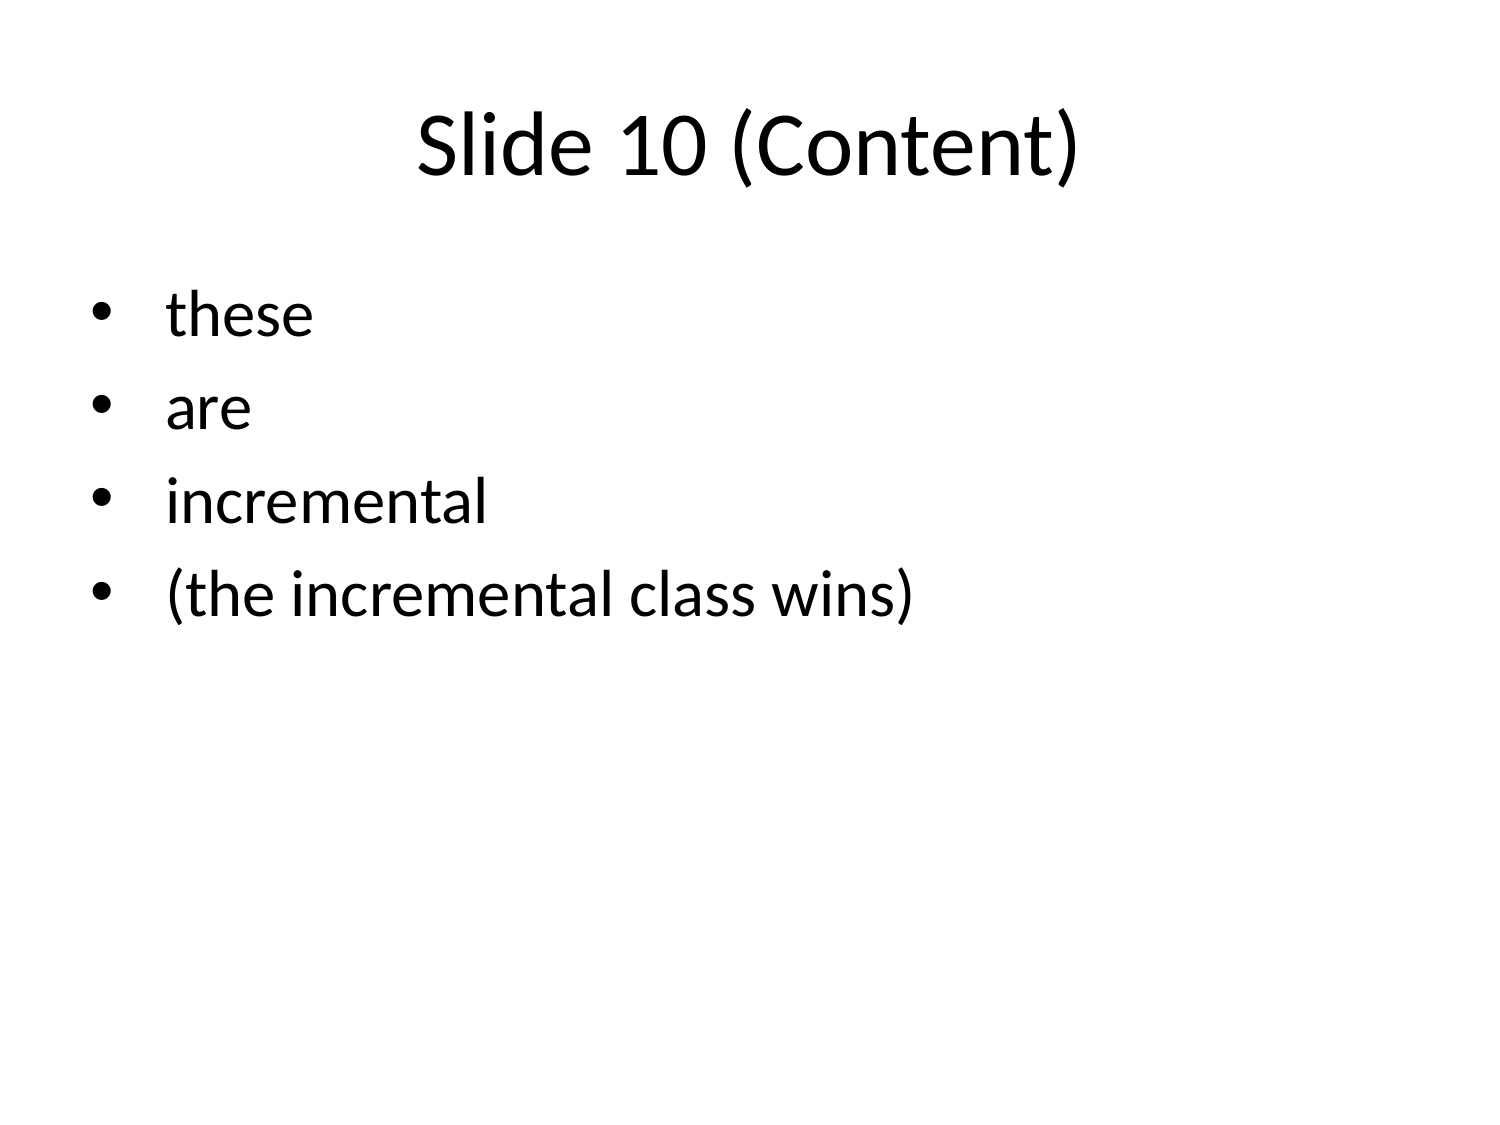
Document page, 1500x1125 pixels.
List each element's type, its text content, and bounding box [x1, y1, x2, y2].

list these are incremental (the incremental class wins) [75, 262, 1425, 1005]
title Slide 10 (Content) [75, 45, 1425, 233]
